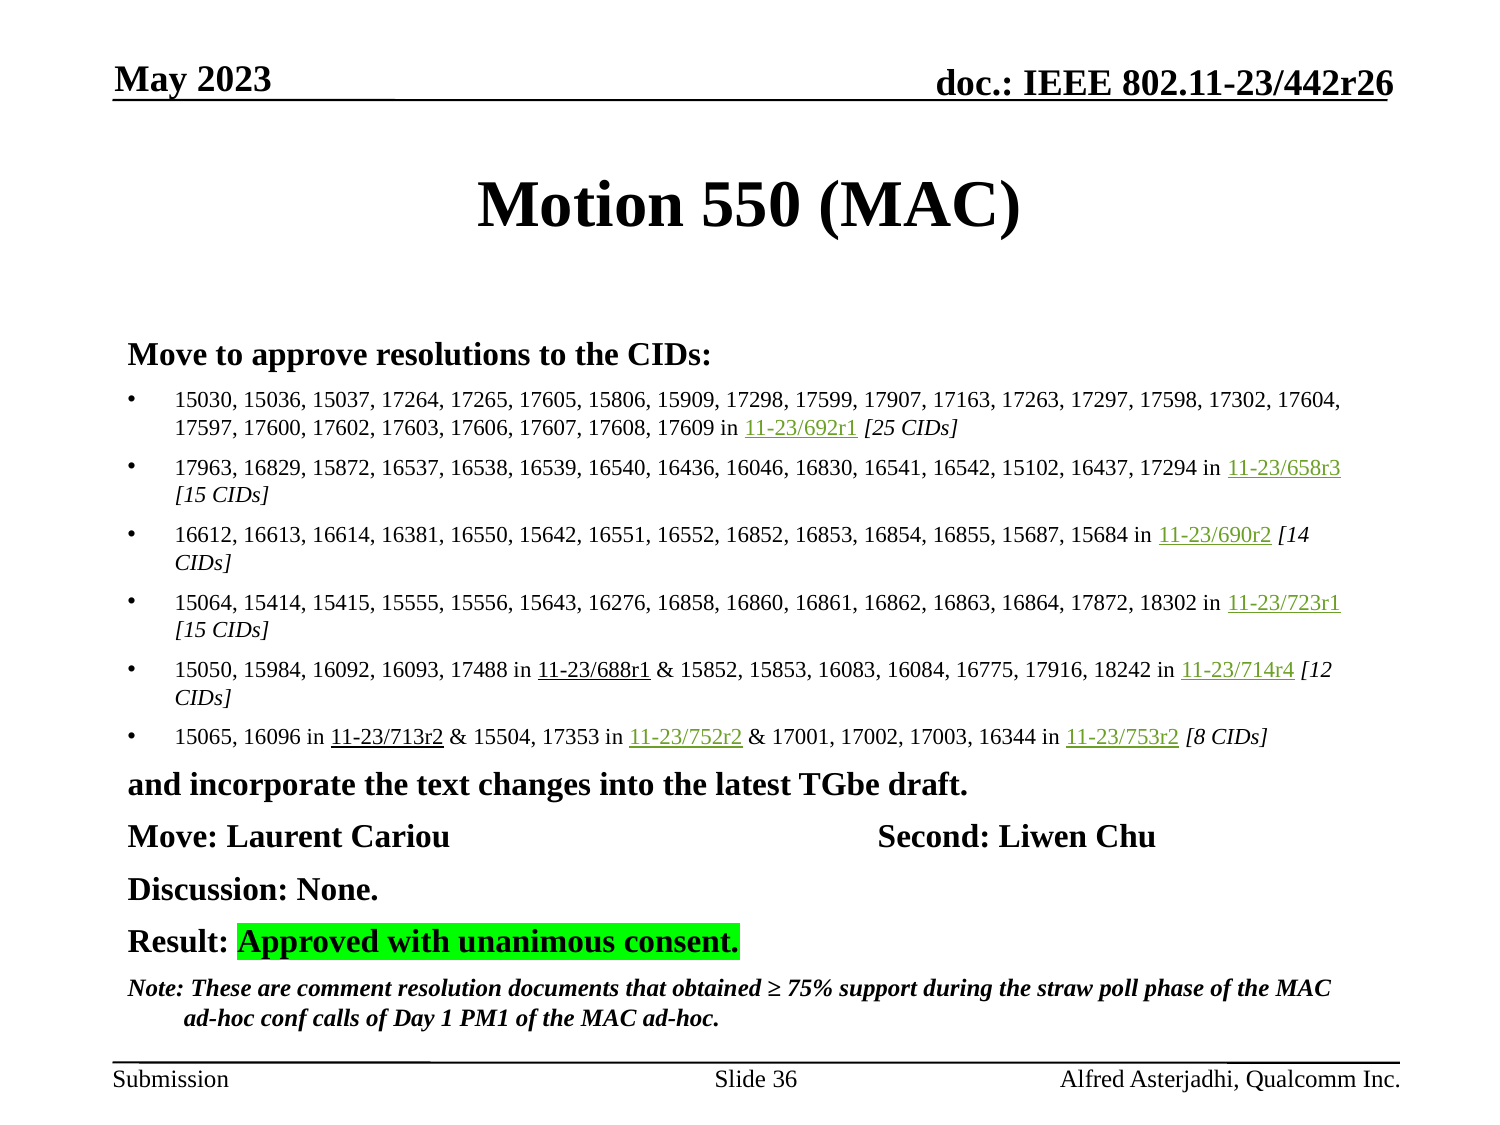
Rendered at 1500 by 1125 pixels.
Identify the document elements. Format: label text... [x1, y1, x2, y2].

footer Alfred Asterjadhi, Qualcomm Inc. [878, 1061, 1402, 1093]
slide_number Slide 36 [712, 1061, 800, 1123]
title Motion 550 (MAC) [112, 112, 1388, 288]
list Move to approve resolutions to the CIDs: 15030, 15036, 15037, 17264, 17265, 17605, 15806, 15909, 17298, 17599, 17907, 17163, 17263, 17297, 17598, 17302, 17604, 17597, 17600, 17602, 17603, 17606, 17607, 17608, 17609 in 11-23/692r1 [25 CIDs] 17963, 16829, 15872, 16537, 16538, 16539, 16540, 16436, 16046, 16830, 16541, 16542, 15102, 16437, 17294 in 11-23/658r3 [15 CIDs] 16612, 16613, 16614, 16381, 16550, 15642, 16551, 16552, 16852, 16853, 16854, 16855, 15687, 15684 in 11-23/690r2 [14 CIDs] 15064, 15414, 15415, 15555, 15556, 15643, 16276, 16858, 16860, 16861, 16862, 16863, 16864, 17872, 18302 in 11-23/723r1 [15 CIDs] 15050, 15984, 16092, 16093, 17488 in 11-23/688r1 & 15852, 15853, 16083, 16084, 16775, 17916, 18242 in 11-23/714r4 [12 CIDs] 15065, 16096 in 11-23/713r2 & 15504, 17353 in 11-23/752r2 & 17001, 17002, 17003, 16344 in 11-23/753r2 [8 CIDs] and incorporate the text changes into the latest TGbe draft. Move: Laurent Cariou Second: Liwen Chu Discussion: None. Result: Approved with unanimous consent. Note: These are comment resolution documents that obtained ≥ 75% support during the straw poll phase of the MAC ad-hoc conf calls of Day 1 PM1 of the MAC ad-hoc. [112, 324, 1388, 1063]
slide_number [114, 54, 423, 100]
